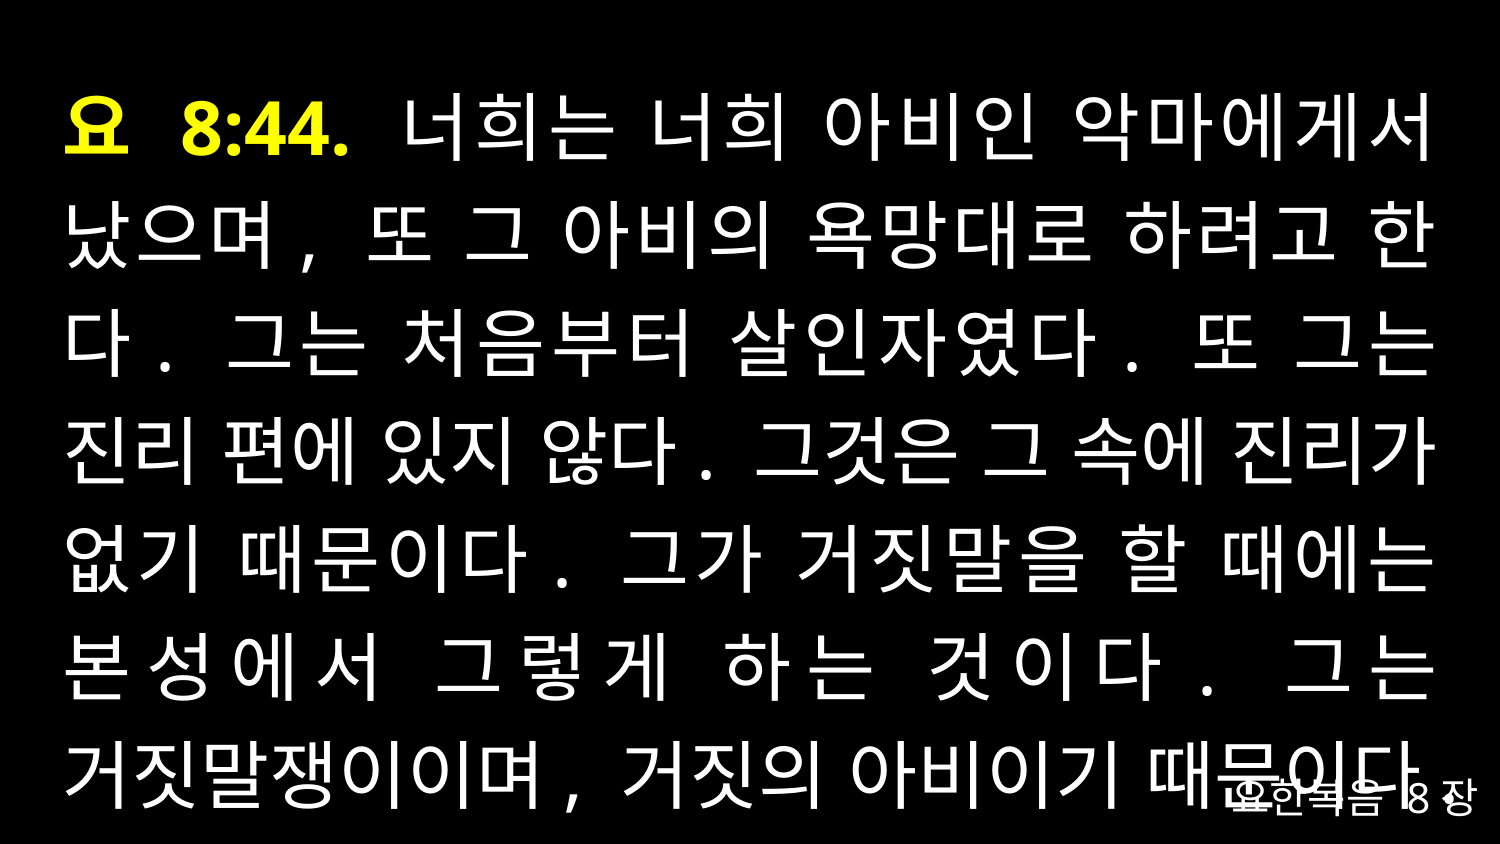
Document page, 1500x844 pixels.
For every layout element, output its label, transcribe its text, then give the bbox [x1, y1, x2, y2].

title 요 8:44. 너희는 너희 아비인 악마에게서 났으며, 또 그 아비의 욕망대로 하려고 한다. 그는 처음부터 살인자였다. 또 그는 진리 편에 있지 않다. 그것은 그 속에 진리가 없기 때문이다. 그가 거짓말을 할 때에는 본성에서 그렇게 하는 것이다. 그는 거짓말쟁이이며, 거짓의 아비이기 때문이다. [0, 0, 1500, 844]
subtitle 요한복음 8장 [916, 770, 1500, 844]
